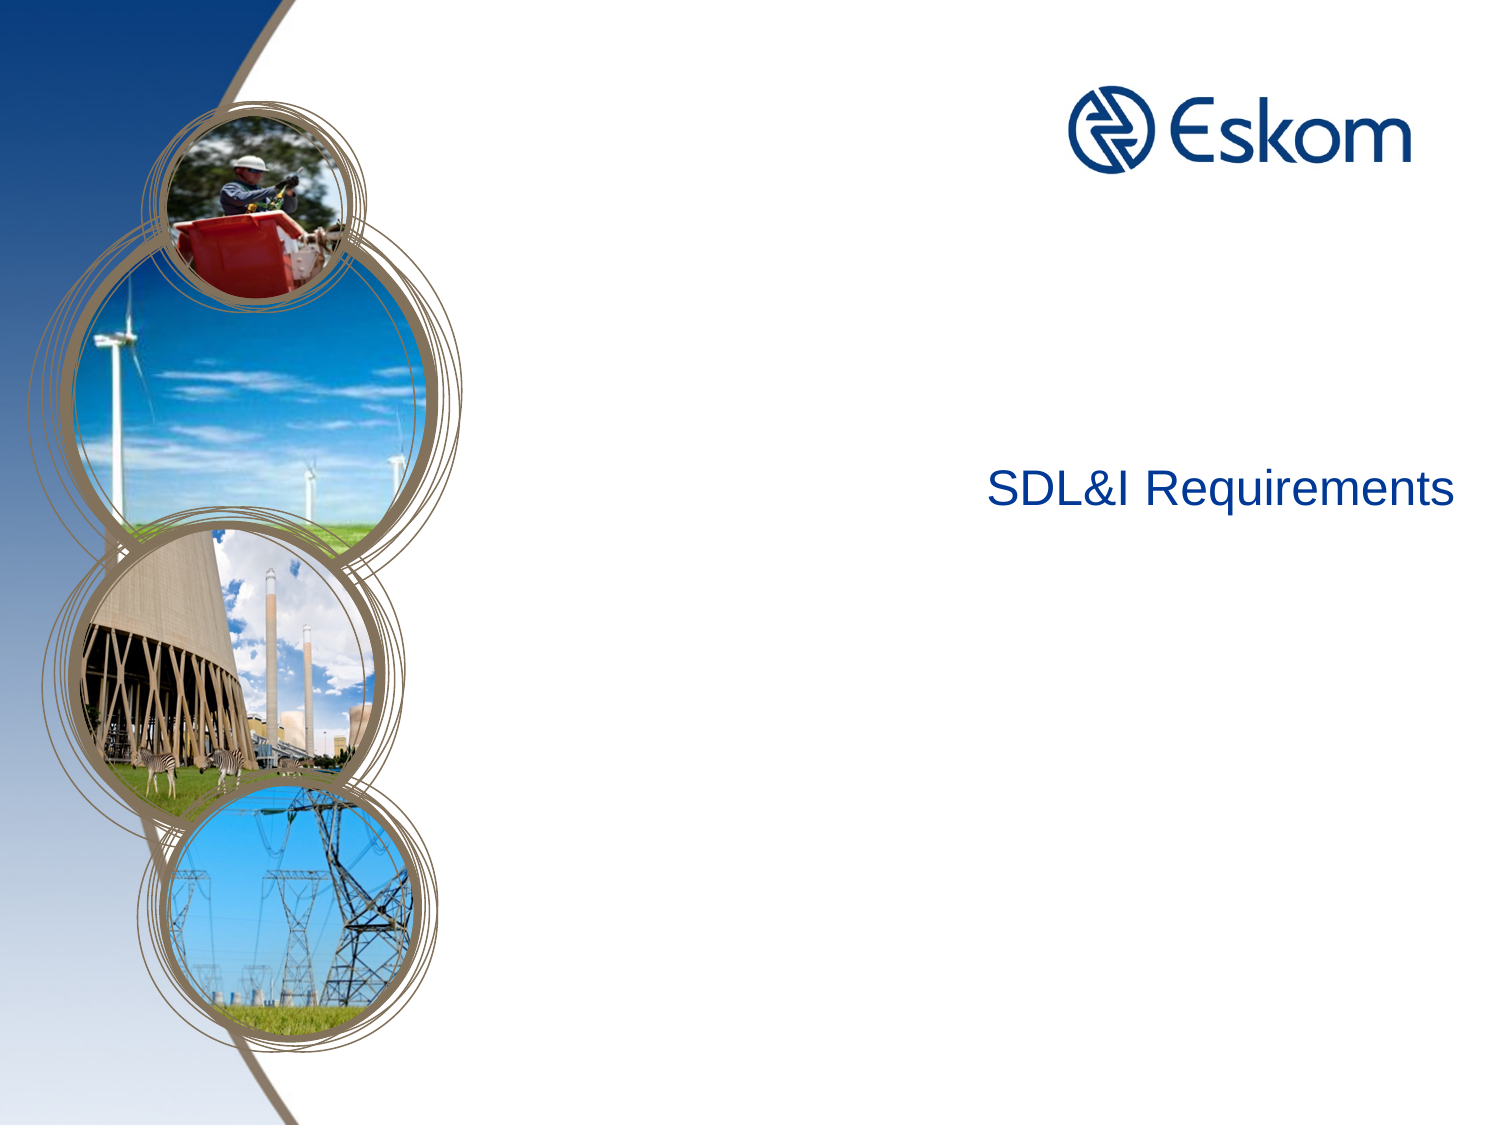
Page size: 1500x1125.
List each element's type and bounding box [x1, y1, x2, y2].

text_box [27, 196, 462, 607]
text_box [0, 0, 1500, 1125]
text_box [137, 768, 438, 1053]
text_box [141, 101, 367, 313]
text_box [41, 506, 406, 850]
